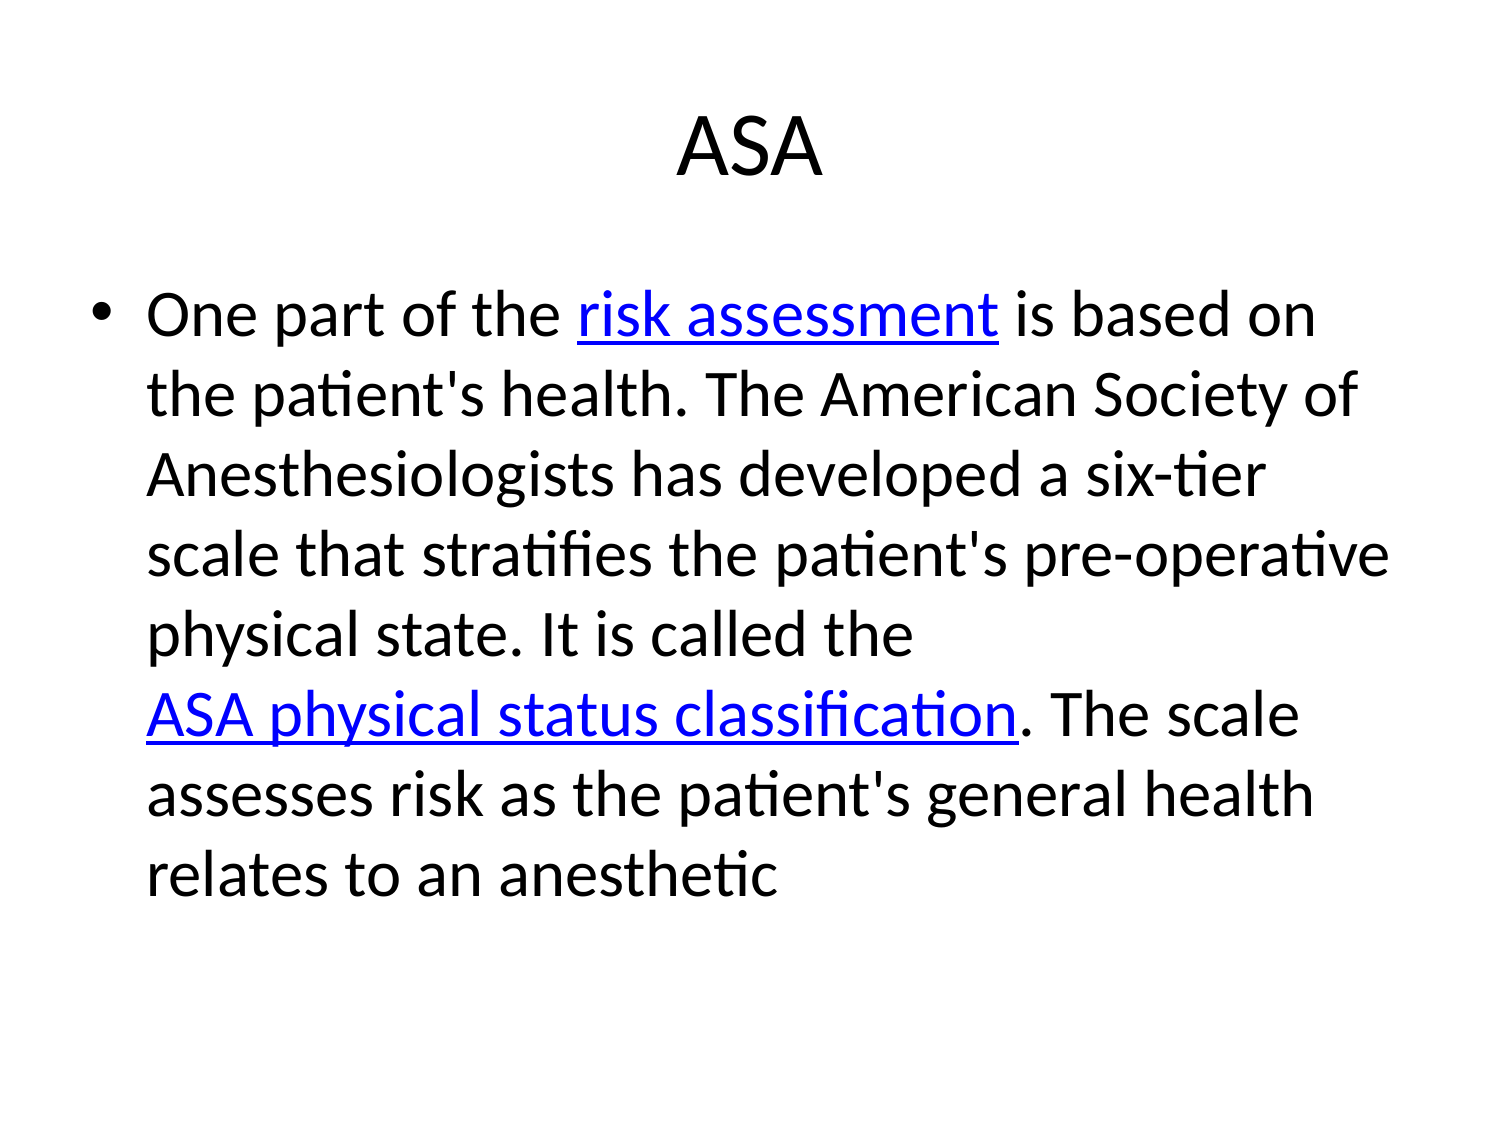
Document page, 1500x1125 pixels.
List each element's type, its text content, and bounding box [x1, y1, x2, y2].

title ASA [75, 45, 1425, 233]
list One part of the risk assessment is based on the patient's health. The American Society of Anesthesiologists has developed a six-tier scale that stratifies the patient's pre-operative physical state. It is called the ASA physical status classification. The scale assesses risk as the patient's general health relates to an anesthetic [75, 262, 1425, 1005]
